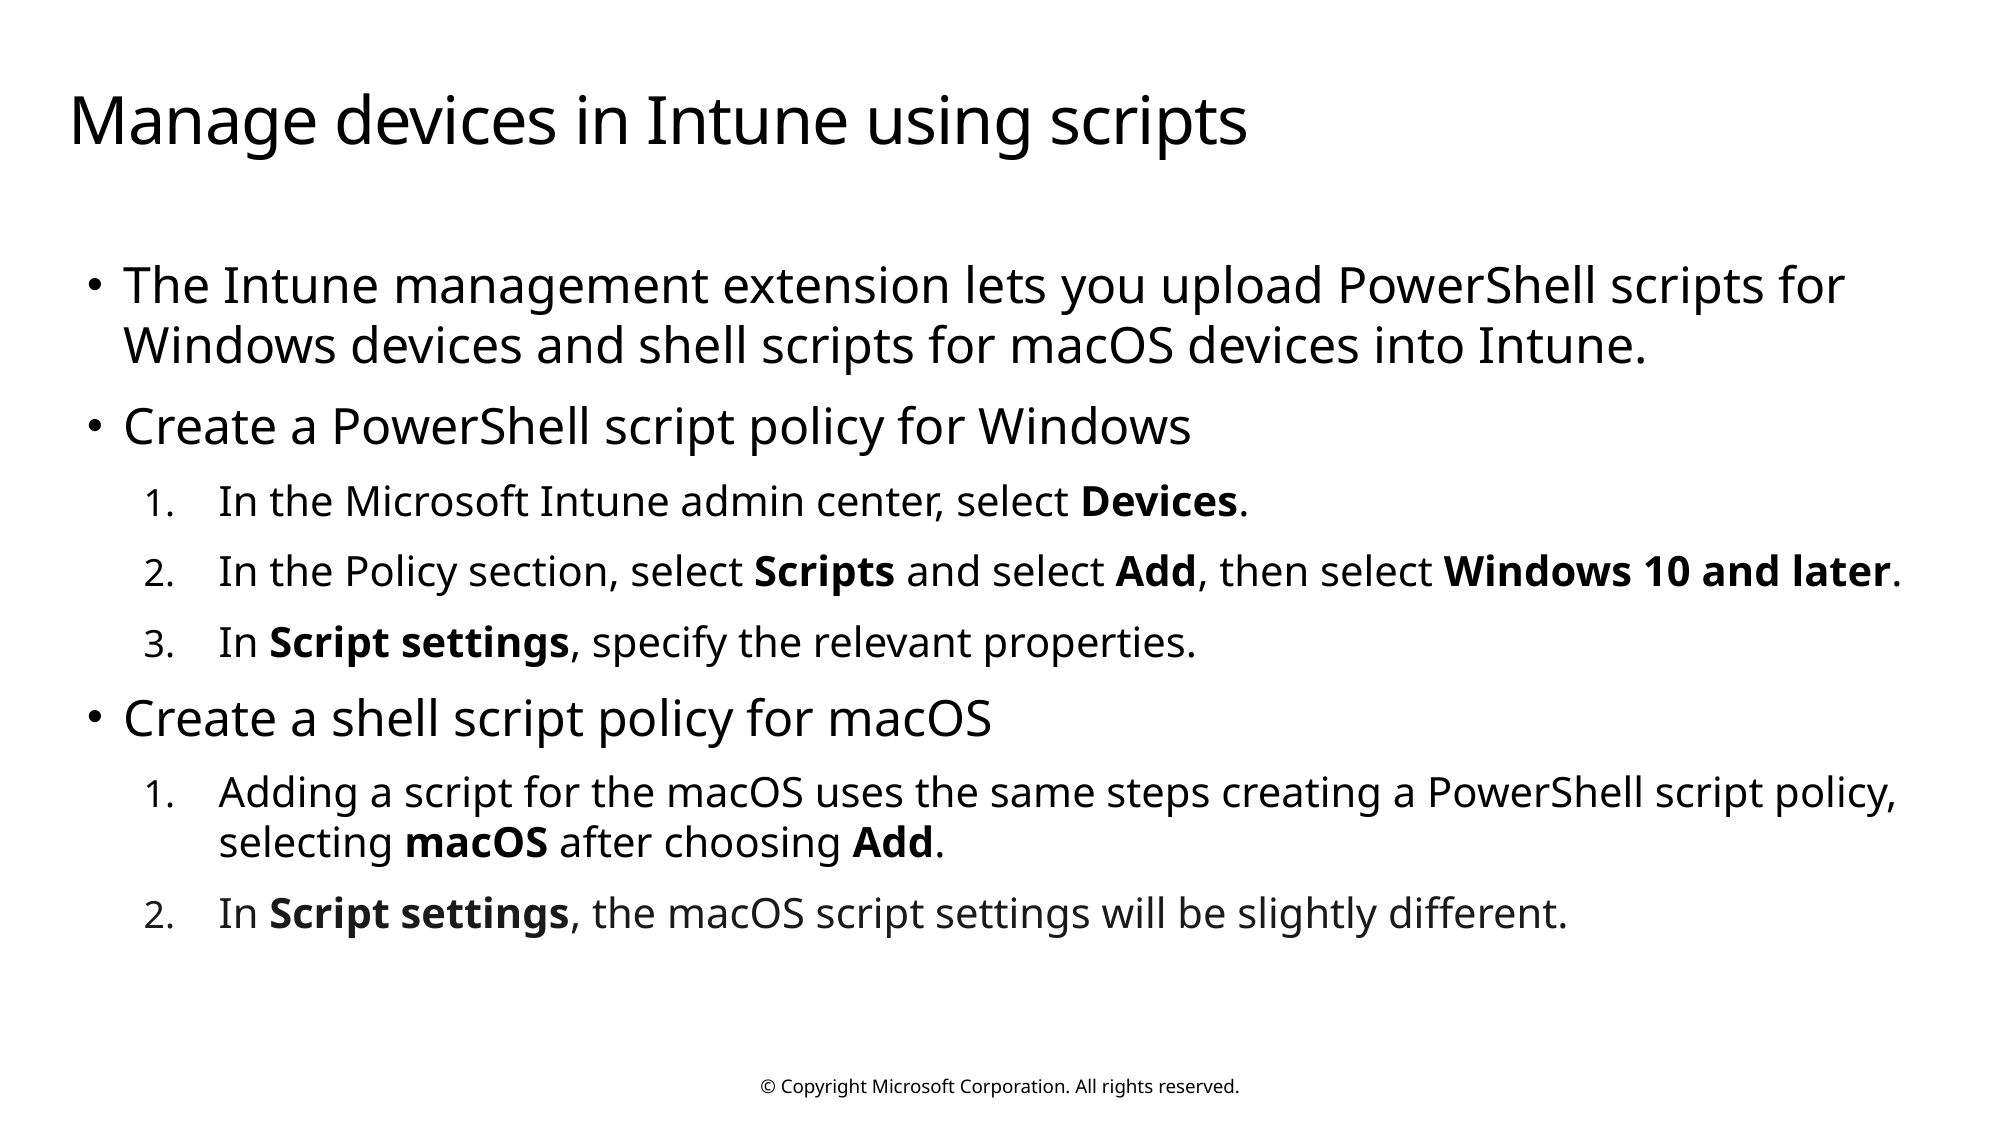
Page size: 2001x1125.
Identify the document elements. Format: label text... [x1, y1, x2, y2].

list The Intune management extension lets you upload PowerShell scripts for Windows devices and shell scripts for macOS devices into Intune. Create a PowerShell script policy for Windows In the Microsoft Intune admin center, select Devices. In the Policy section, select Scripts and select Add, then select Windows 10 and later. In Script settings, specify the relevant properties. Create a shell script policy for macOS Adding a script for the macOS uses the same steps creating a PowerShell script policy, selecting macOS after choosing Add. In Script settings, the macOS script settings will be slightly different. [68, 238, 1930, 962]
title Manage devices in Intune using scripts [68, 72, 1930, 184]
